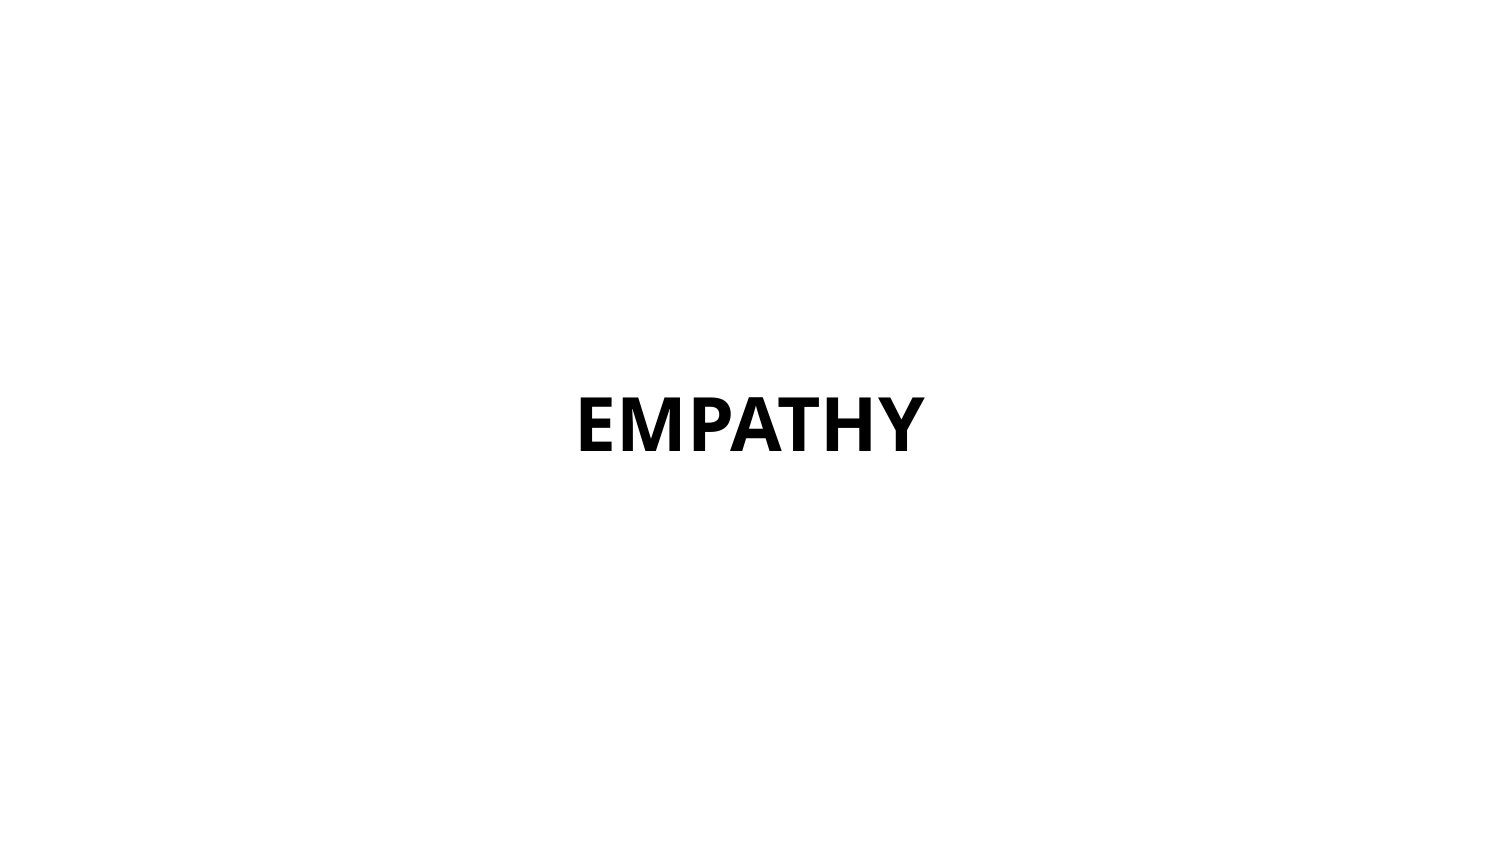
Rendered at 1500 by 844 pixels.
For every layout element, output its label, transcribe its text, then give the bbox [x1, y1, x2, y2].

title EMPATHY [51, 352, 1449, 491]
